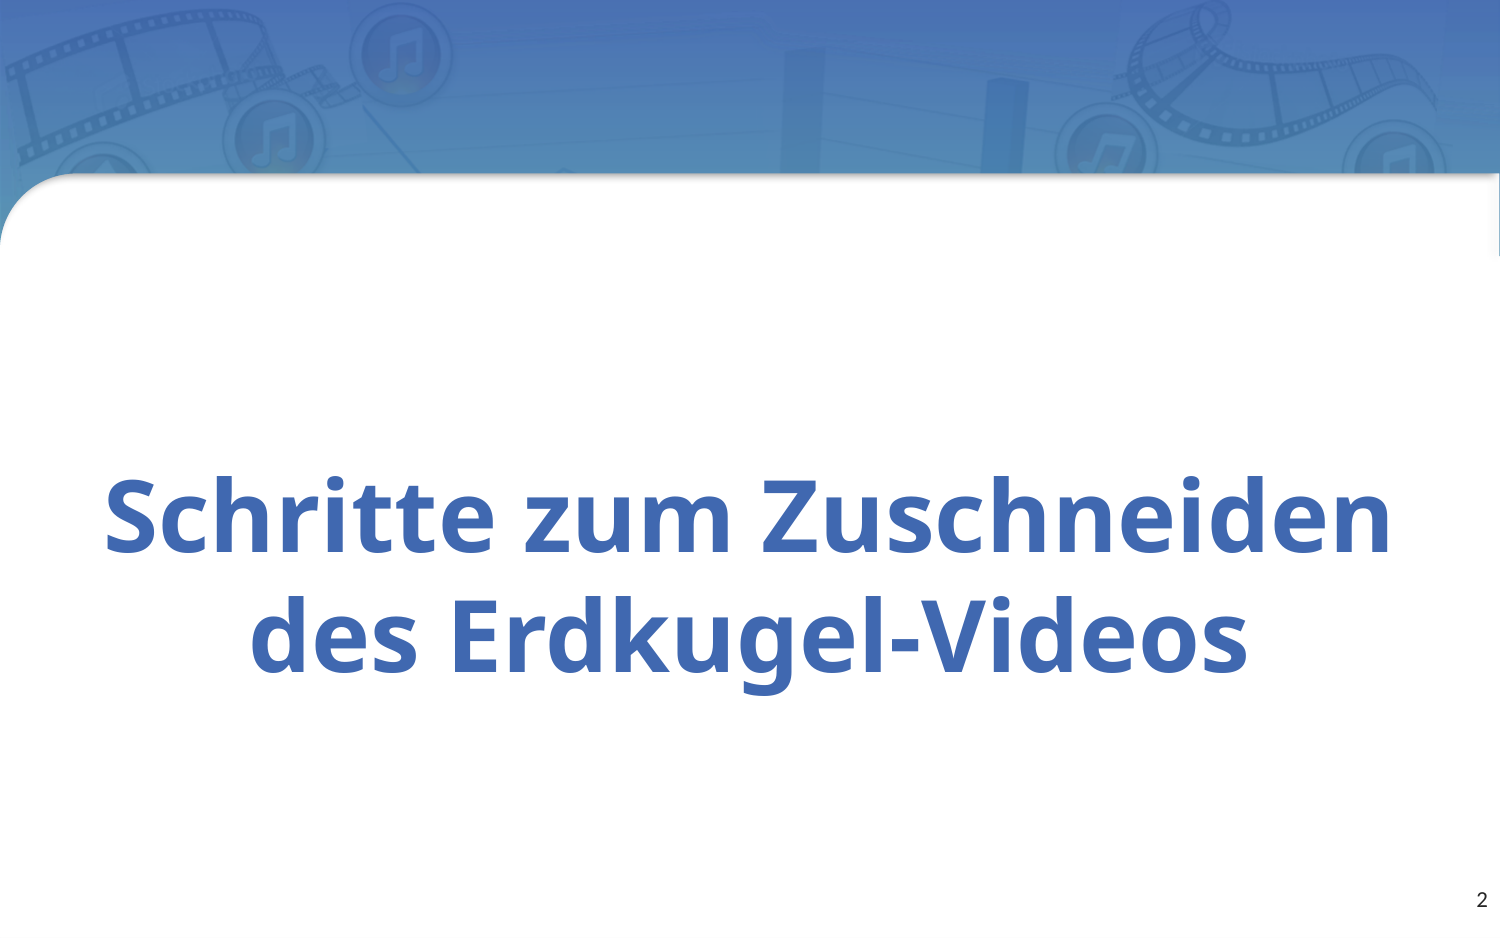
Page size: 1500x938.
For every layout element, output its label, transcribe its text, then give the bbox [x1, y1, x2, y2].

slide_number 2 [1375, 867, 1500, 918]
picture [0, 0, 1500, 257]
title Schritte zum Zuschneiden des Erdkugel-Videos [76, 384, 1424, 761]
